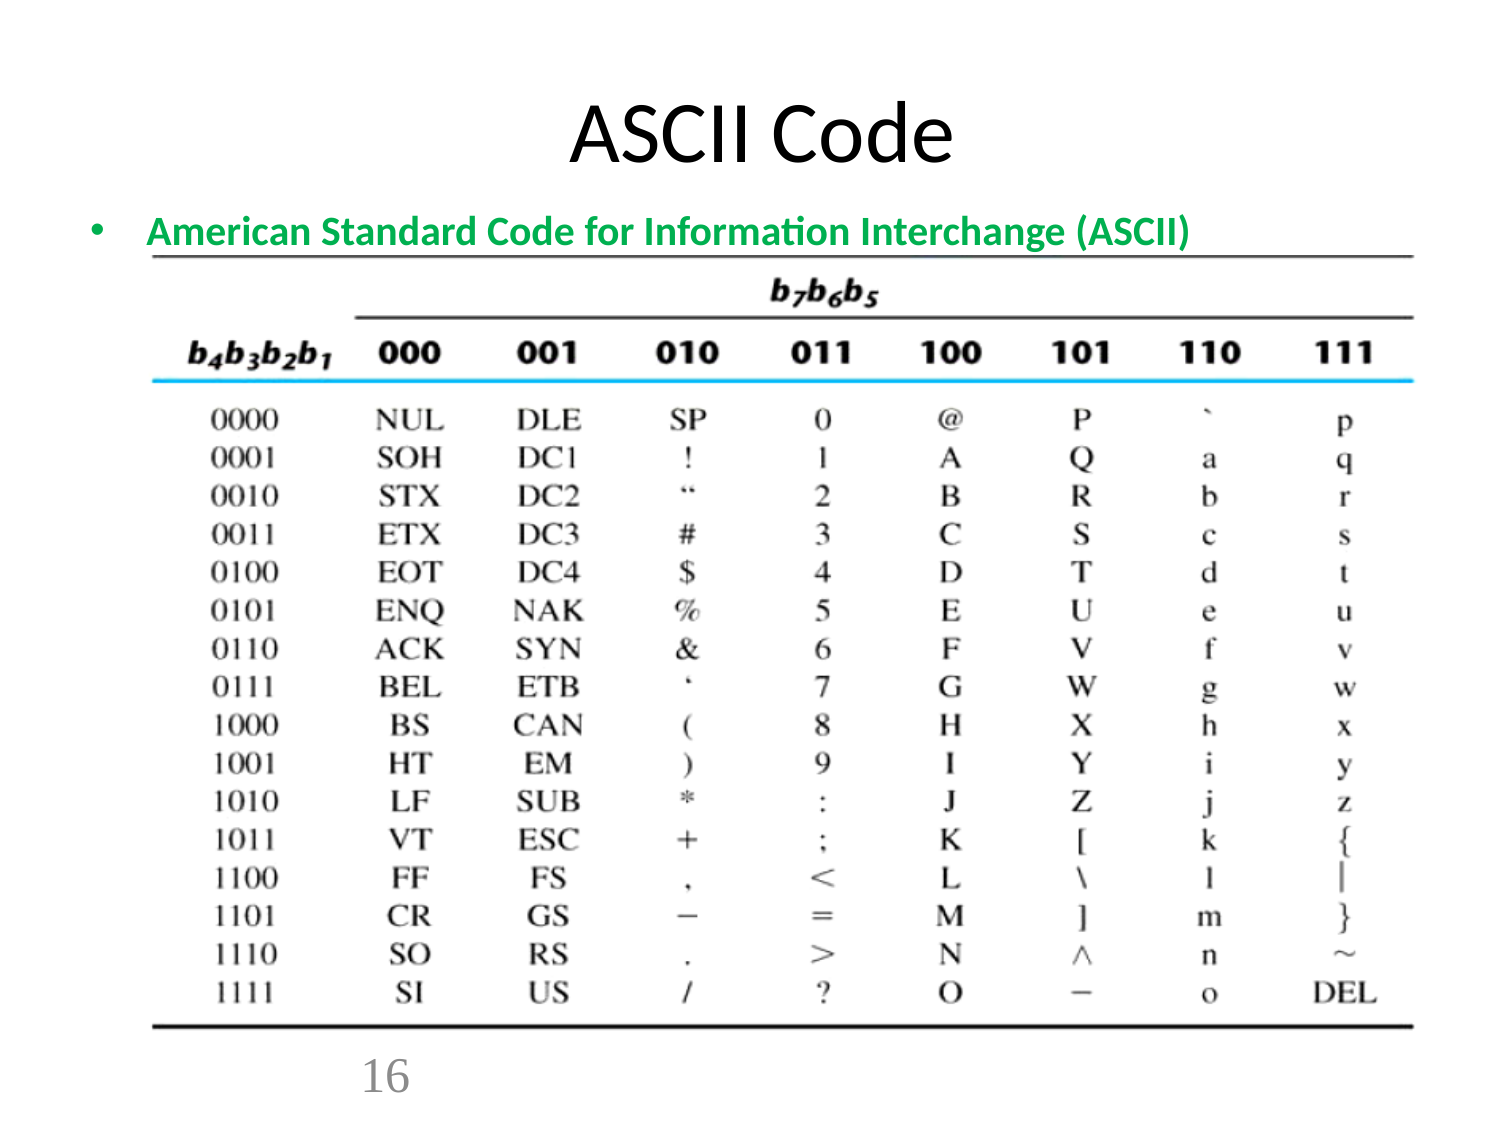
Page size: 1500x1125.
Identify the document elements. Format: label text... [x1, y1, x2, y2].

title ASCII Code [501, 66, 1024, 188]
slide_number 16 [100, 1042, 426, 1103]
list American Standard Code for Information Interchange (ASCII) [75, 196, 1425, 1010]
picture [135, 255, 1424, 1036]
